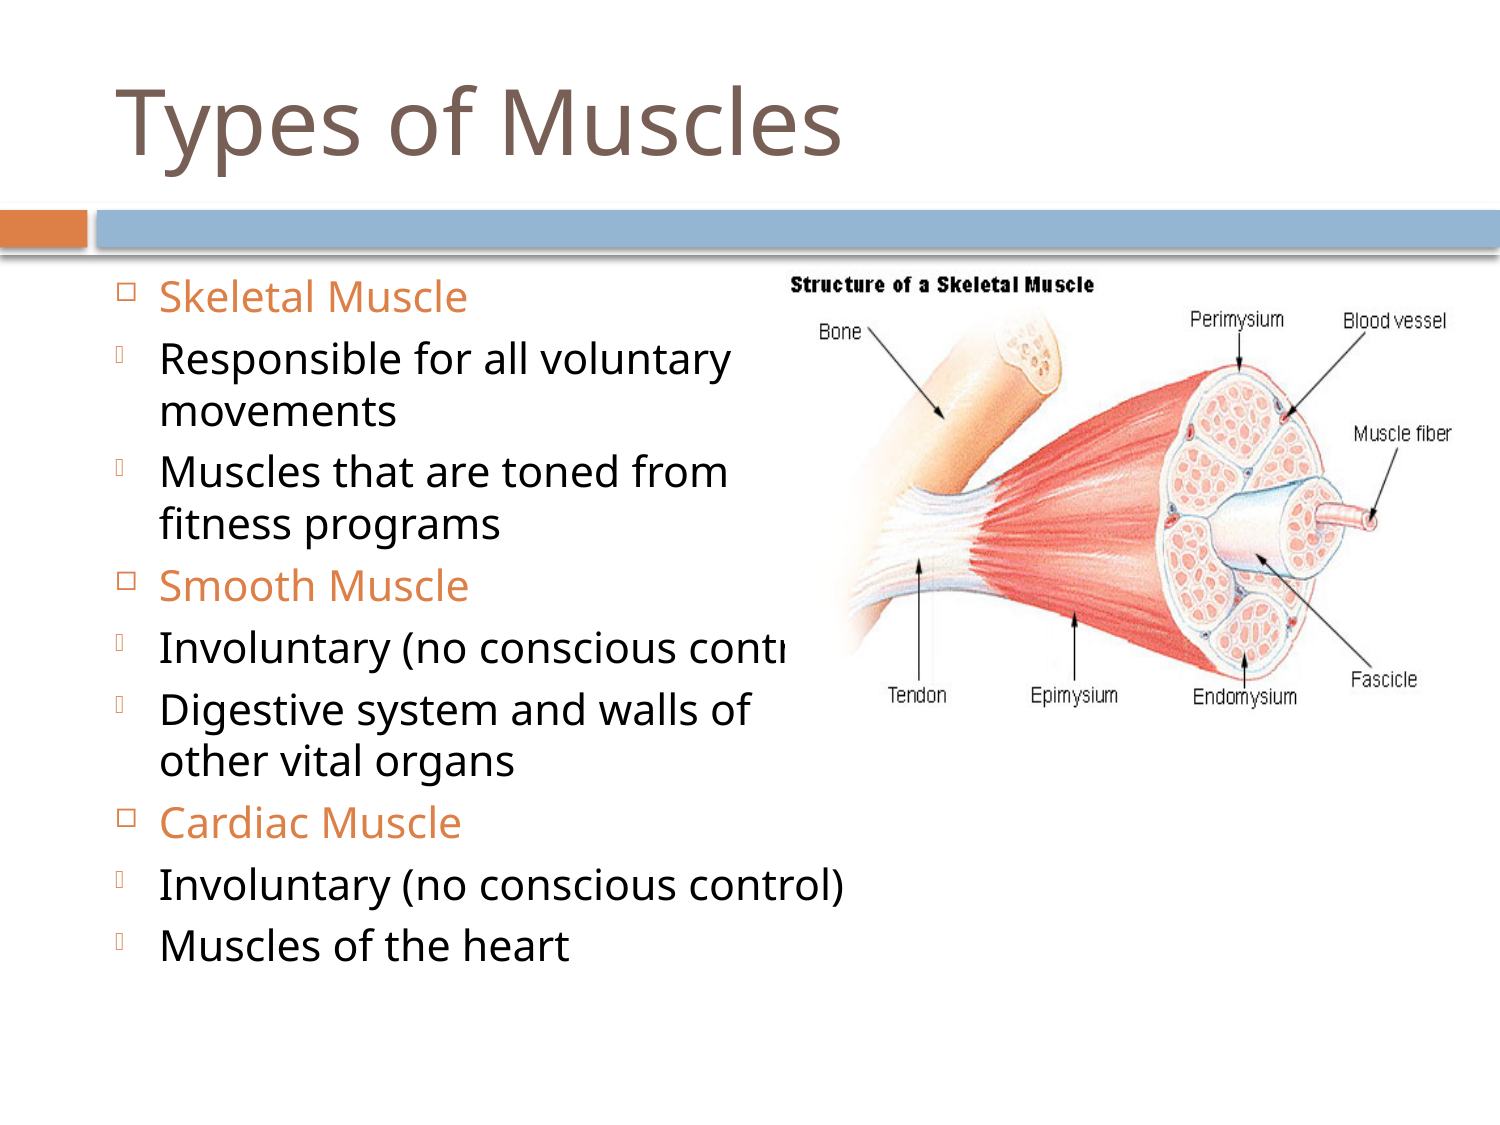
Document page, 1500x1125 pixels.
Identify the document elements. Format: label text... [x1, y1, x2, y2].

title Types of Muscles [100, 37, 1438, 200]
picture [784, 269, 1466, 717]
list Skeletal Muscle Responsible for all voluntary movements Muscles that are toned from fitness programs Smooth Muscle Involuntary (no conscious control) Digestive system and walls of other vital organs Cardiac Muscle Involuntary (no conscious control) Muscles of the heart [100, 262, 868, 1079]
